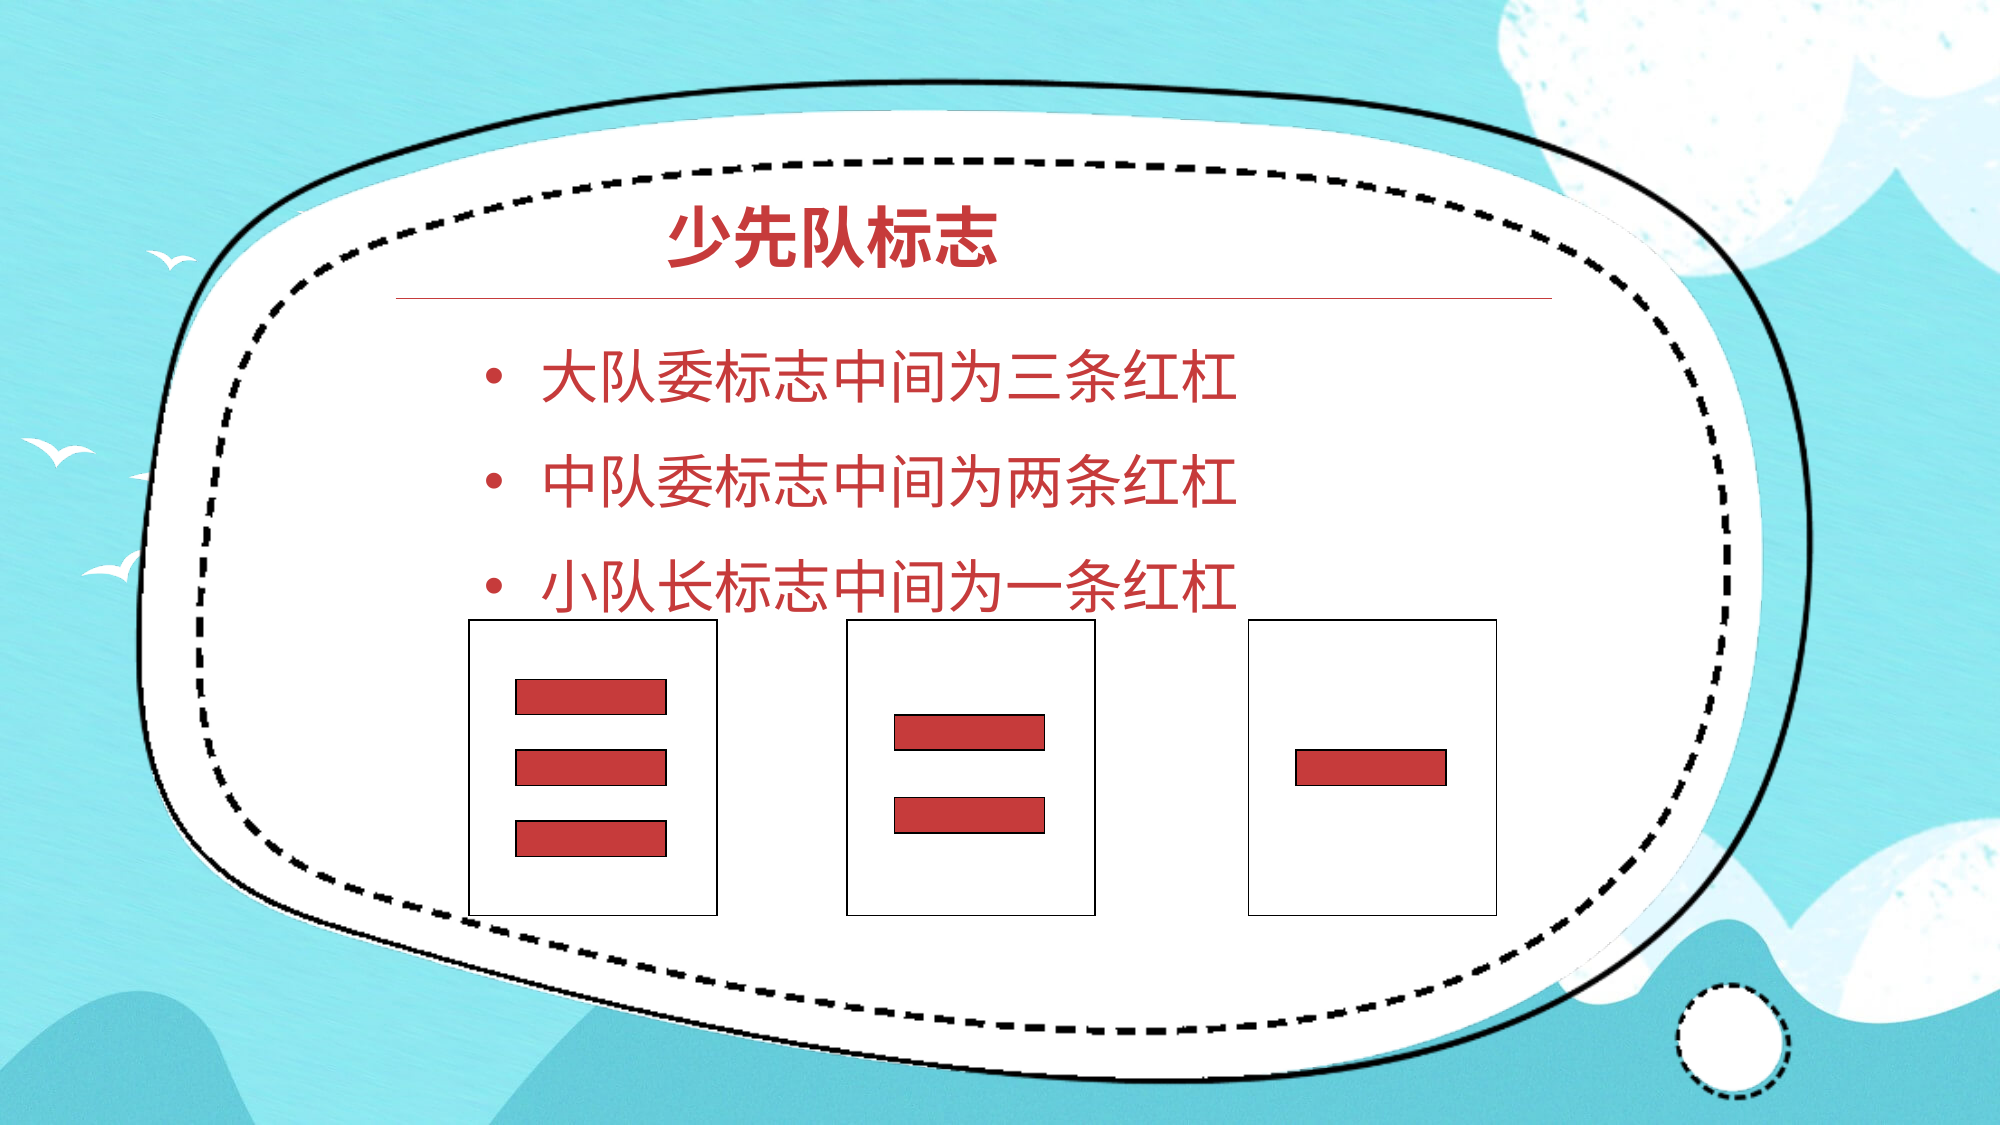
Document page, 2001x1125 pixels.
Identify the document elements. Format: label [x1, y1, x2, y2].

text_box [395, 188, 1710, 916]
